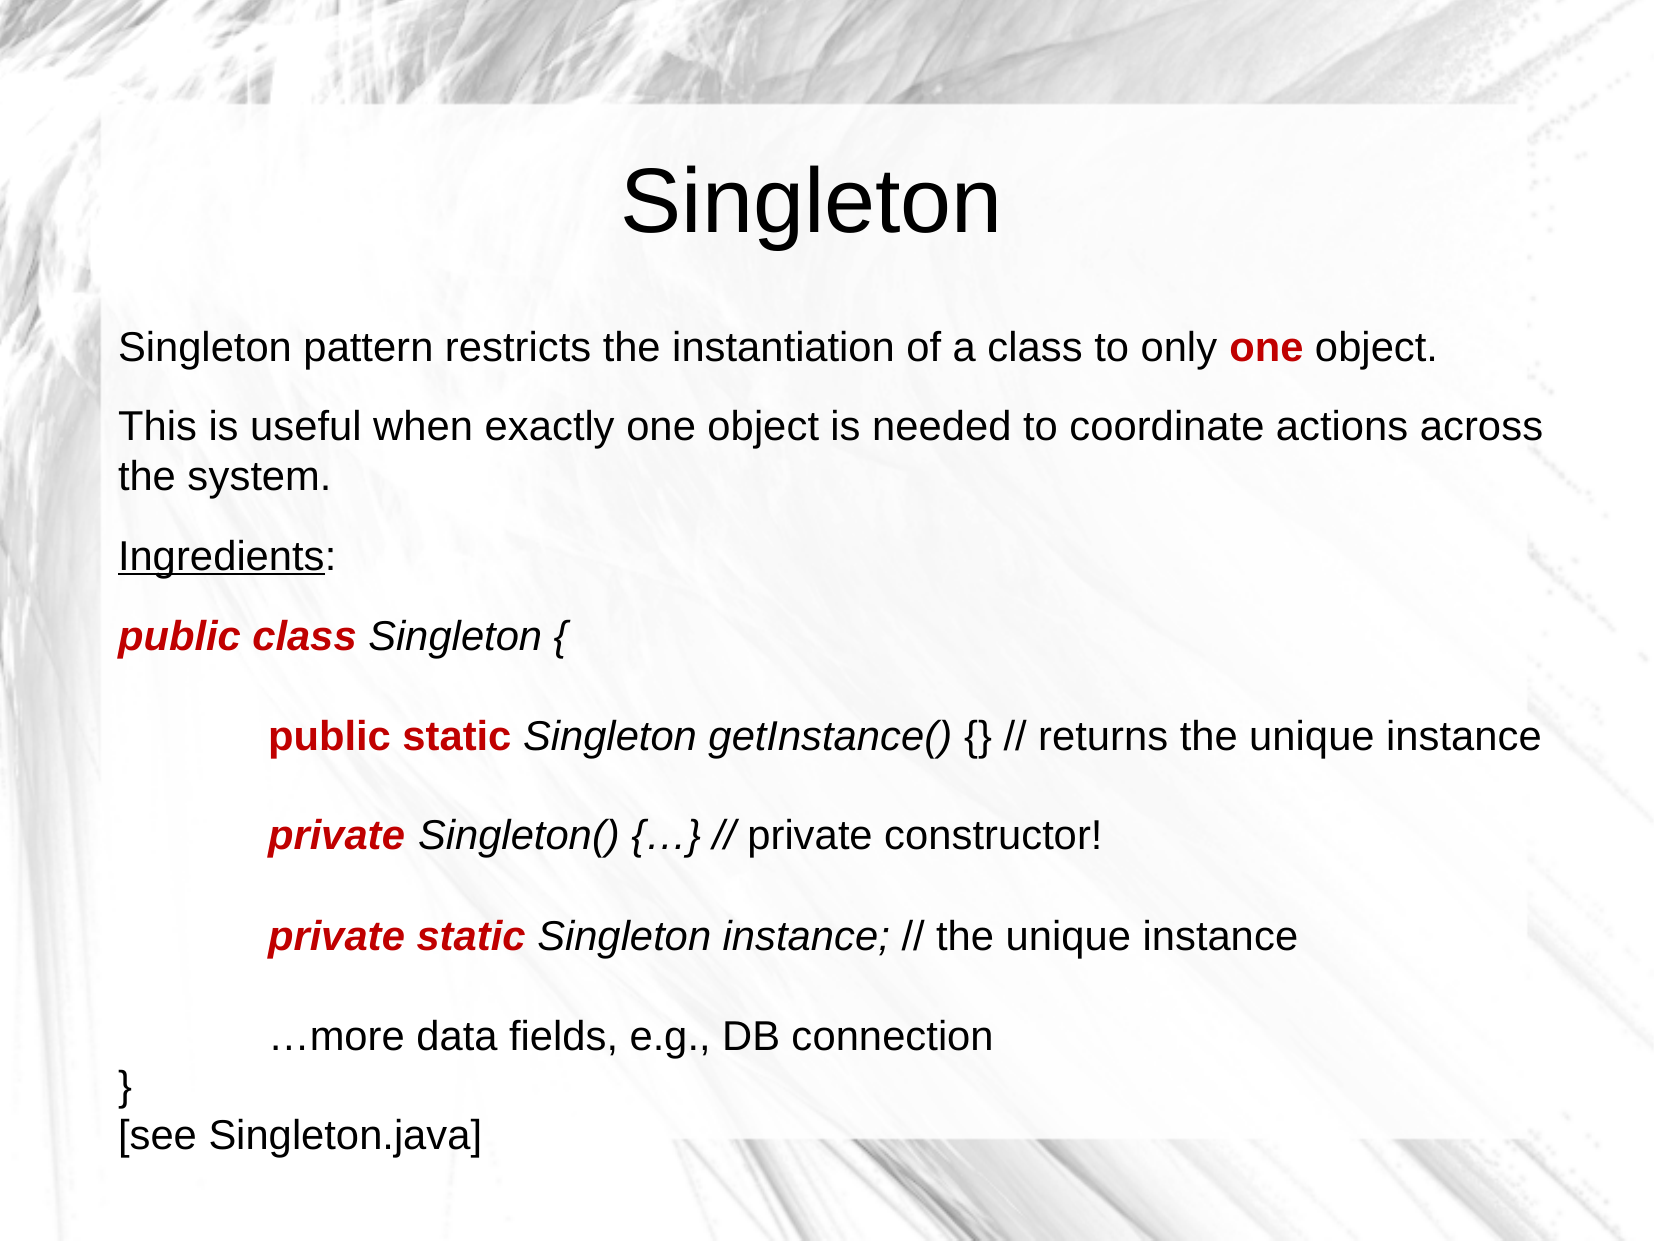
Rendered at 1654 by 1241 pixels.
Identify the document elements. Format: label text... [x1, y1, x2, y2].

picture [0, 0, 1654, 1241]
list Singleton pattern restricts the instantiation of a class to only one object. This is useful when exactly one object is needed to coordinate actions across the system. Ingredients: public class Singleton { public static Singleton getInstance() {} // returns the unique instance private Singleton() {…} // private constructor! private static Singleton instance; // the unique instance …more data fields, e.g., DB connection } [see Singleton.java] [118, 319, 1571, 1102]
title Singleton [118, 112, 1506, 281]
